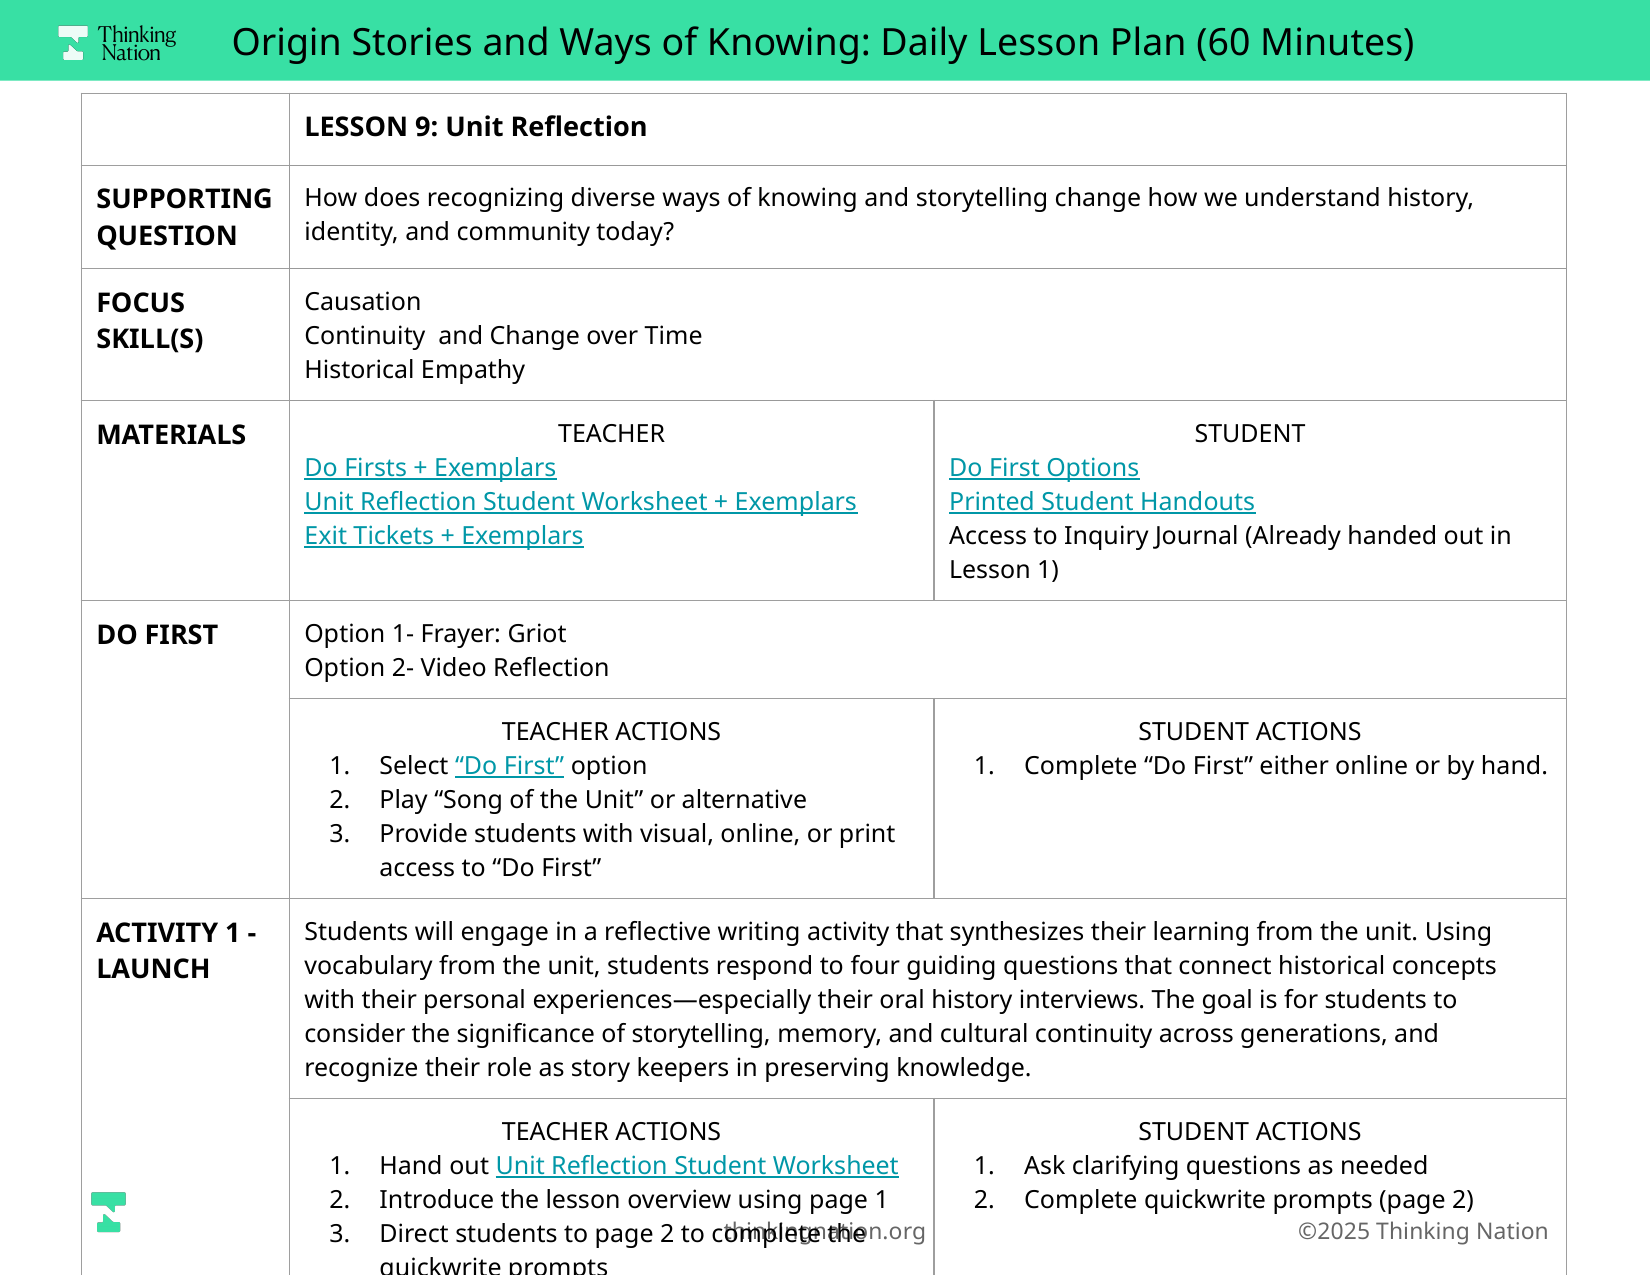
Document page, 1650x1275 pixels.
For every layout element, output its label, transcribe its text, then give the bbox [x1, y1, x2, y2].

table_cell ACTIVITY 1 - LAUNCH [82, 899, 289, 1275]
table_cell FOCUS SKILL(S) [82, 269, 289, 400]
table_cell Option 1- Frayer: Griot Option 2- Video Reflection [290, 601, 1566, 698]
table_cell How does recognizing diverse ways of knowing and storytelling change how we understand history, identity, and community today? [290, 166, 1566, 268]
table_cell Students will engage in a reflective writing activity that synthesizes their learning from the unit. Using vocabulary from the unit, students respond to four guiding questions that connect historical concepts with their personal experiences—especially their oral history interviews. The goal is for students to consider the significance of storytelling, memory, and cultural continuity across generations, and recognize their role as story keepers in preserving knowledge. [290, 899, 1566, 1098]
table_cell TEACHER ACTIONS Hand out Unit Reflection Student Worksheet Introduce the lesson overview using page 1 Direct students to page 2 to complete the quickwrite prompts [290, 1099, 933, 1275]
text_box Origin Stories and Ways of Knowing: Daily Lesson Plan (60 Minutes) [0, 0, 1650, 81]
table_cell DO FIRST [82, 601, 289, 898]
table_cell TEACHER ACTIONS Select “Do First” option Play “Song of the Unit” or alternative Provide students with visual, online, or print access to “Do First” [290, 699, 933, 898]
table_header LESSON 9: Unit Reflection [290, 94, 1566, 165]
table_cell STUDENT Do First Options Printed Student Handouts Access to Inquiry Journal (Already handed out in Lesson 1) [935, 401, 1566, 600]
table_cell STUDENT ACTIONS Complete “Do First” either online or by hand. [935, 699, 1566, 898]
table_cell MATERIALS [82, 401, 289, 600]
table_cell SUPPORTING QUESTION [82, 166, 289, 268]
table_header [82, 94, 289, 165]
picture [80, 1184, 136, 1240]
table_cell TEACHER Do Firsts + Exemplars Unit Reflection Student Worksheet + Exemplars Exit Tickets + Exemplars [290, 401, 933, 600]
picture [45, 14, 180, 71]
table_cell Causation Continuity and Change over Time Historical Empathy [290, 269, 1566, 400]
table_cell STUDENT ACTIONS Ask clarifying questions as needed Complete quickwrite prompts (page 2) [935, 1099, 1566, 1275]
